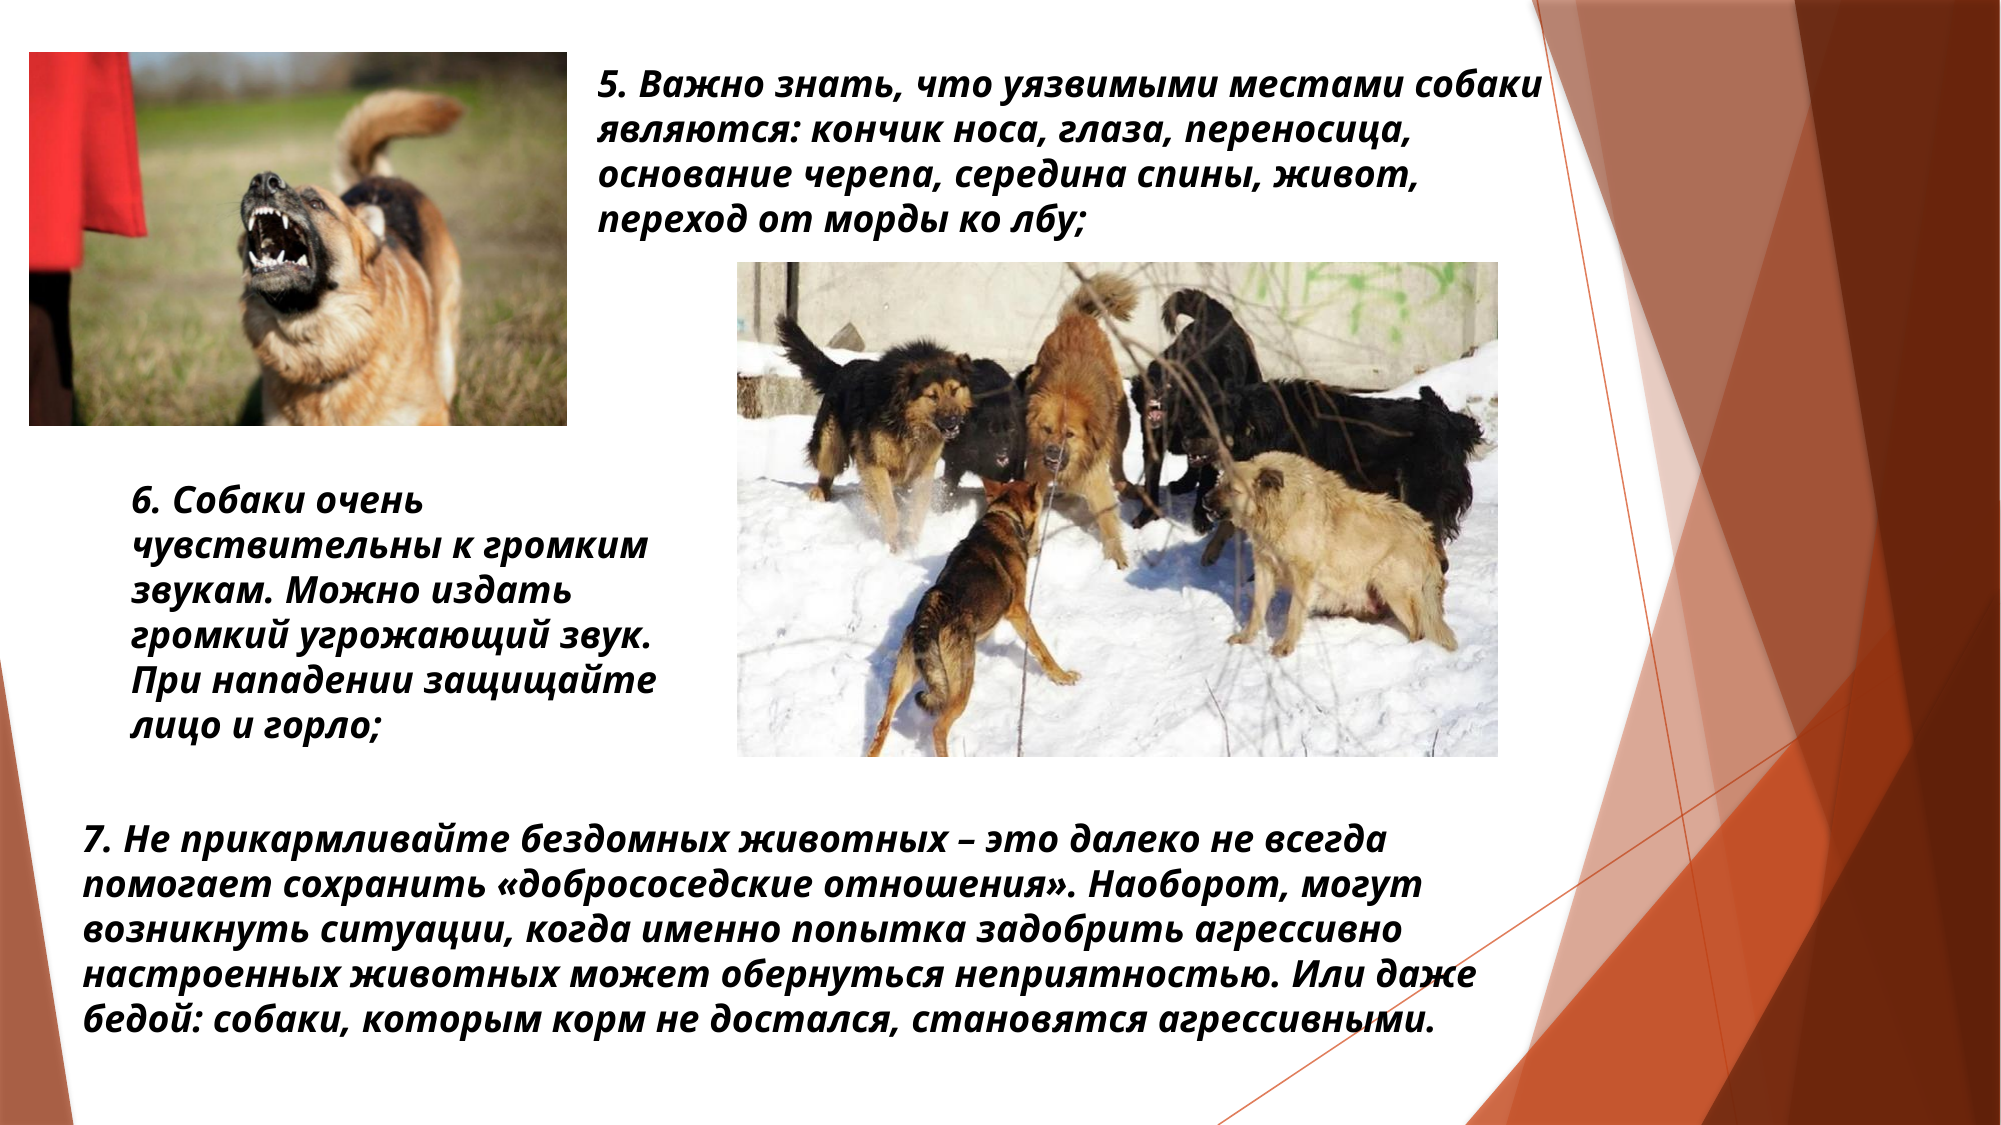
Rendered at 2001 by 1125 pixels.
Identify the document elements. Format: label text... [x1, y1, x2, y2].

text_box 7. Не прикармливайте бездомных животных – это далеко не всегда помогает сохранить «добрососедские отношения». Наоборот, могут возникнуть ситуации, когда именно попытка задобрить агрессивно настроенных животных может обернуться неприятностью. Или даже бедой: собаки, которым корм не достался, становятся агрессивными. [67, 807, 1543, 1048]
picture [737, 262, 1498, 757]
picture [28, 51, 568, 426]
text_box 6. Собаки очень чувствительны к громким звукам. Можно издать громкий угрожающий звук. При нападении защищайте лицо и горло; [116, 468, 726, 754]
text_box 5. Важно знать, что уязвимыми местами собаки являются: кончик носа, глаза, переносица, основание черепа, середина спины, живот, переход от морды ко лбу; [582, 52, 1584, 247]
